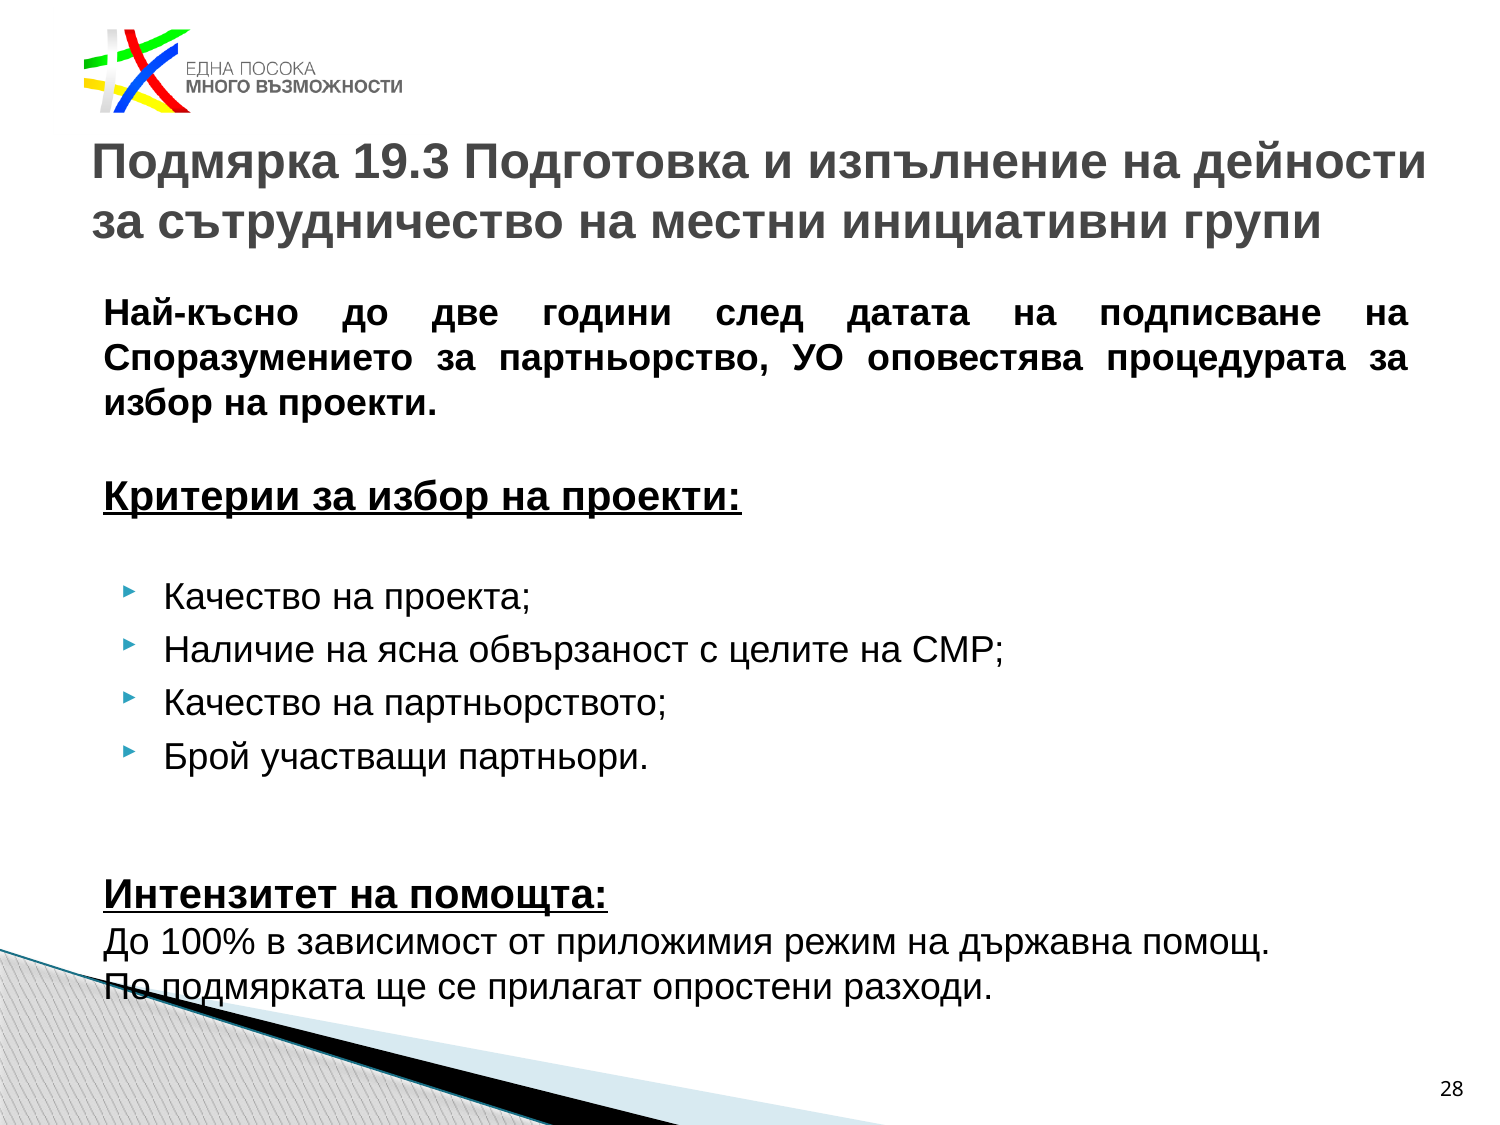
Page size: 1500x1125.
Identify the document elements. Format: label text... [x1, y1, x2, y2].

picture [52, 7, 432, 135]
slide_number 28 [1418, 1051, 1479, 1112]
text_box Най-късно до две години след датата на подписване на Споразумението за партньорство, УО оповестява процедурата за избор на проекти. Критерии за избор на проекти: Качество на проекта; Наличие на ясна обвързаност с целите на СМР; Качество на партньорството; Брой участващи партньори. Интензитет на помощта: До 100% в зависимост от приложимия режим на държавна помощ. По подмярката ще се прилагат опростени разходи. [88, 235, 1424, 1054]
title Подмярка 19.3 Подготовка и изпълнение на дейности за сътрудничество на местни инициативни групи [76, 94, 1447, 283]
